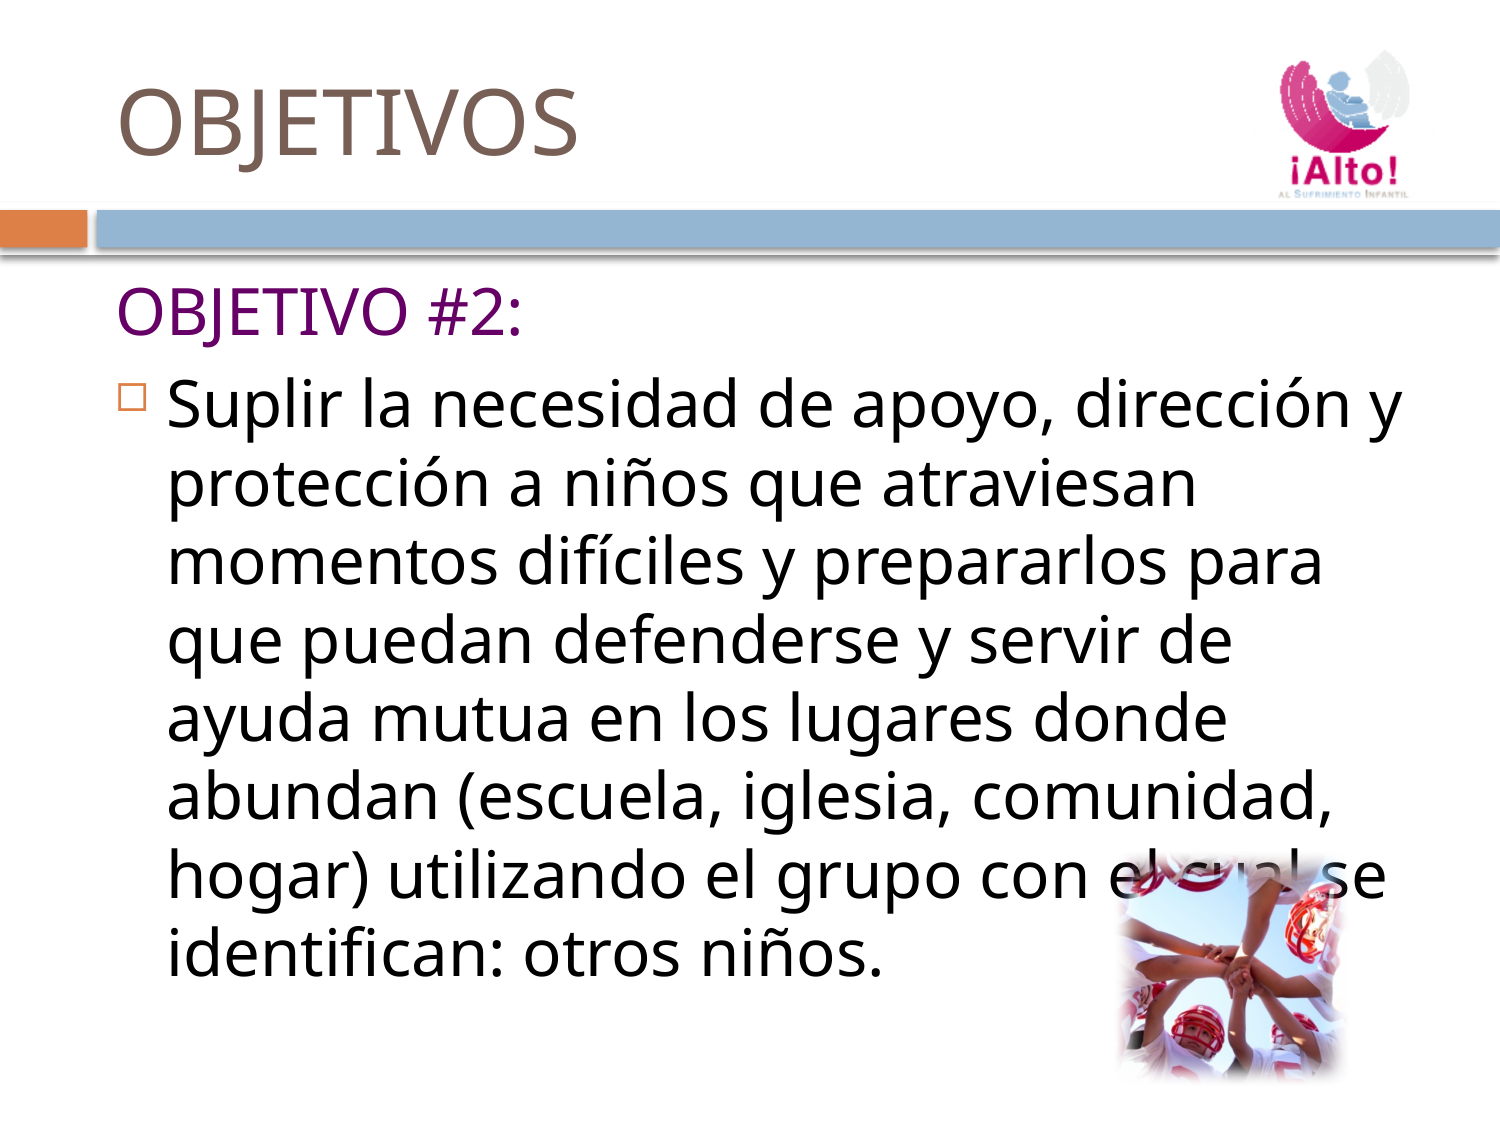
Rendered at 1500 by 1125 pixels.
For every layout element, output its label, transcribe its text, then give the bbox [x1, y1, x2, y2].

list OBJETIVO #2: Suplir la necesidad de apoyo, dirección y protección a niños que atraviesan momentos difíciles y prepararlos para que puedan defenderse y servir de ayuda mutua en los lugares donde abundan (escuela, iglesia, comunidad, hogar) utilizando el grupo con el cual se identifican: otros niños. [100, 262, 1438, 1000]
picture [1112, 849, 1351, 1088]
title OBJETIVOS [100, 37, 1243, 200]
picture [1249, 24, 1438, 213]
